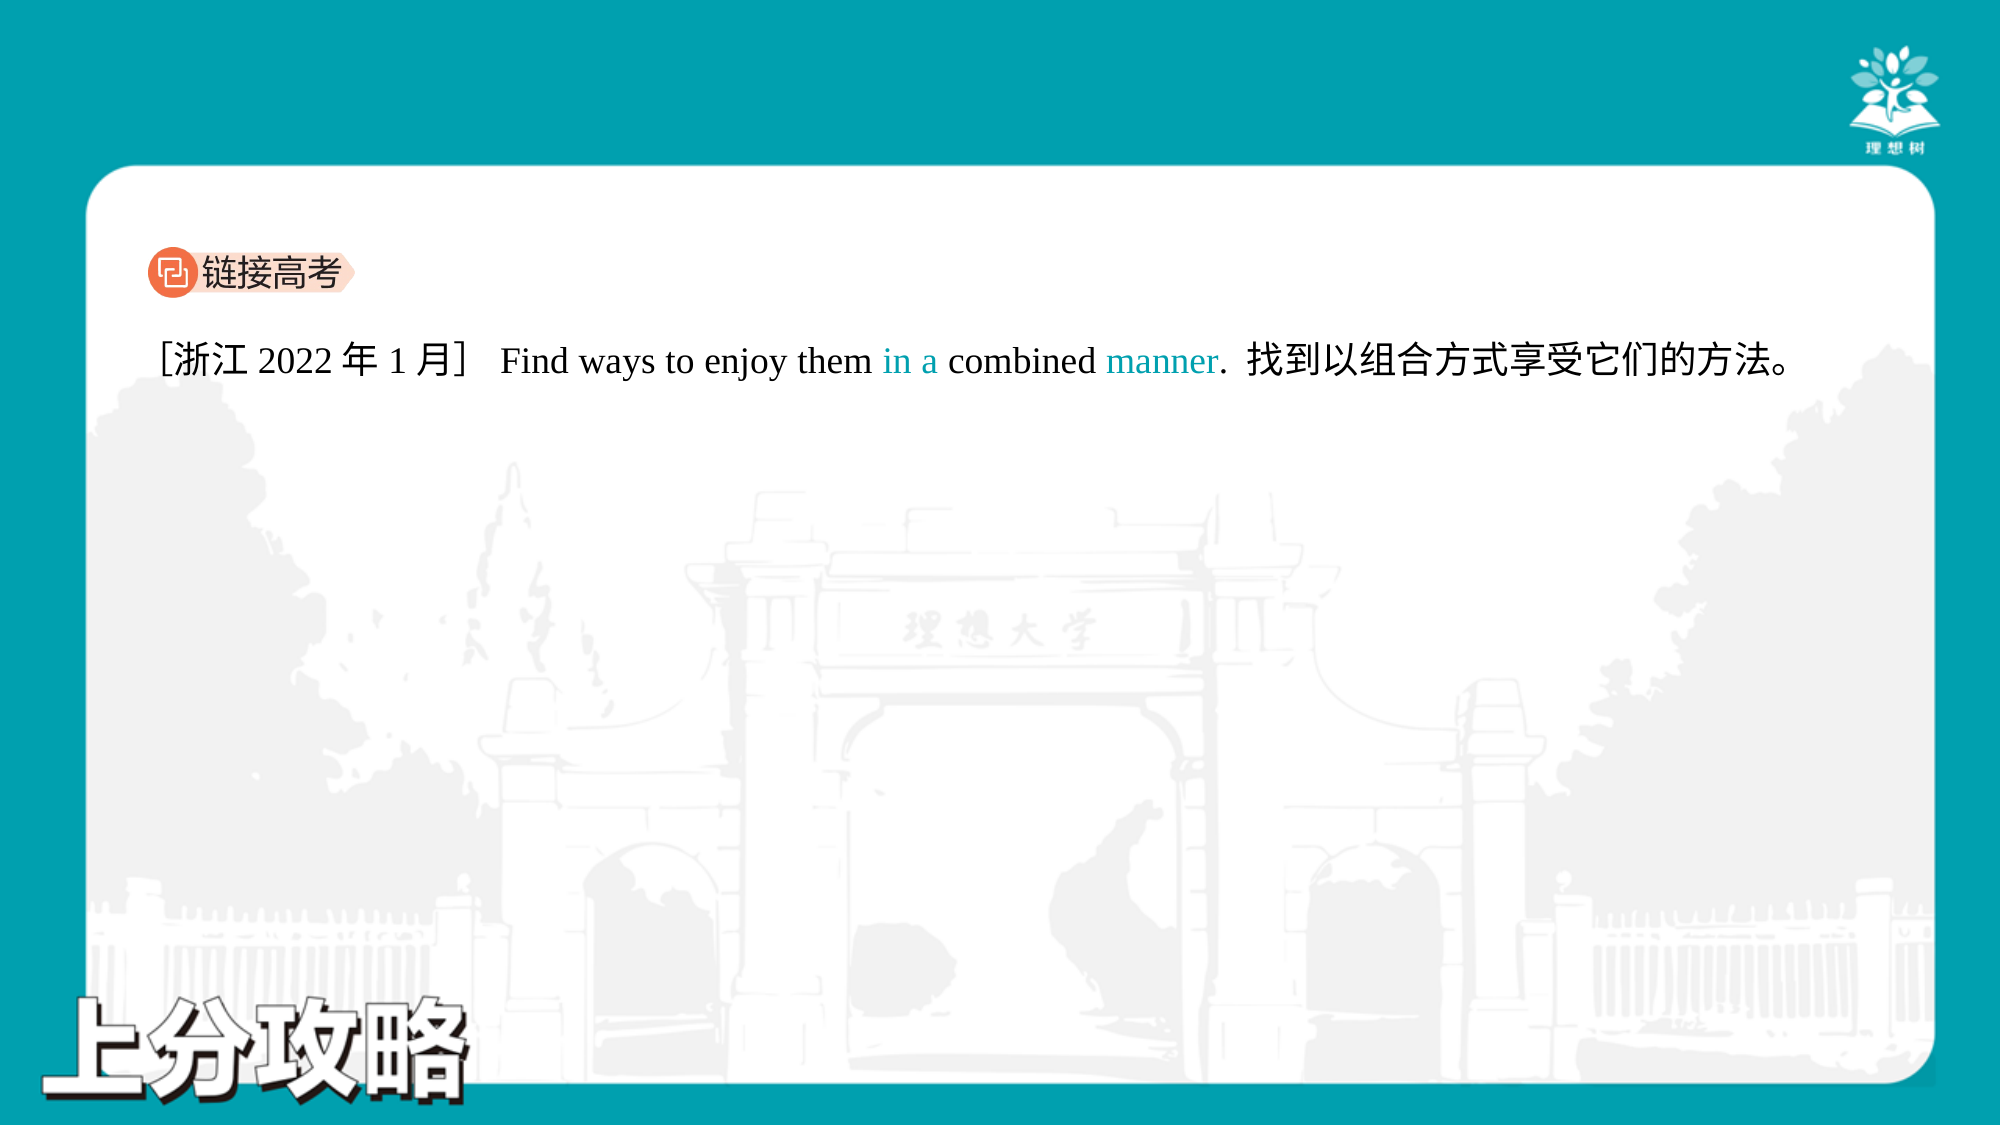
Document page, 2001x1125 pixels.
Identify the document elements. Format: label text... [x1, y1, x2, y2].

text_box ［浙江2022年1月］Find ways to enjoy them in a combined manner. 找到以组合方式享受它们的方法。#131 [136, 247, 1865, 374]
picture [0, 0, 2000, 1125]
